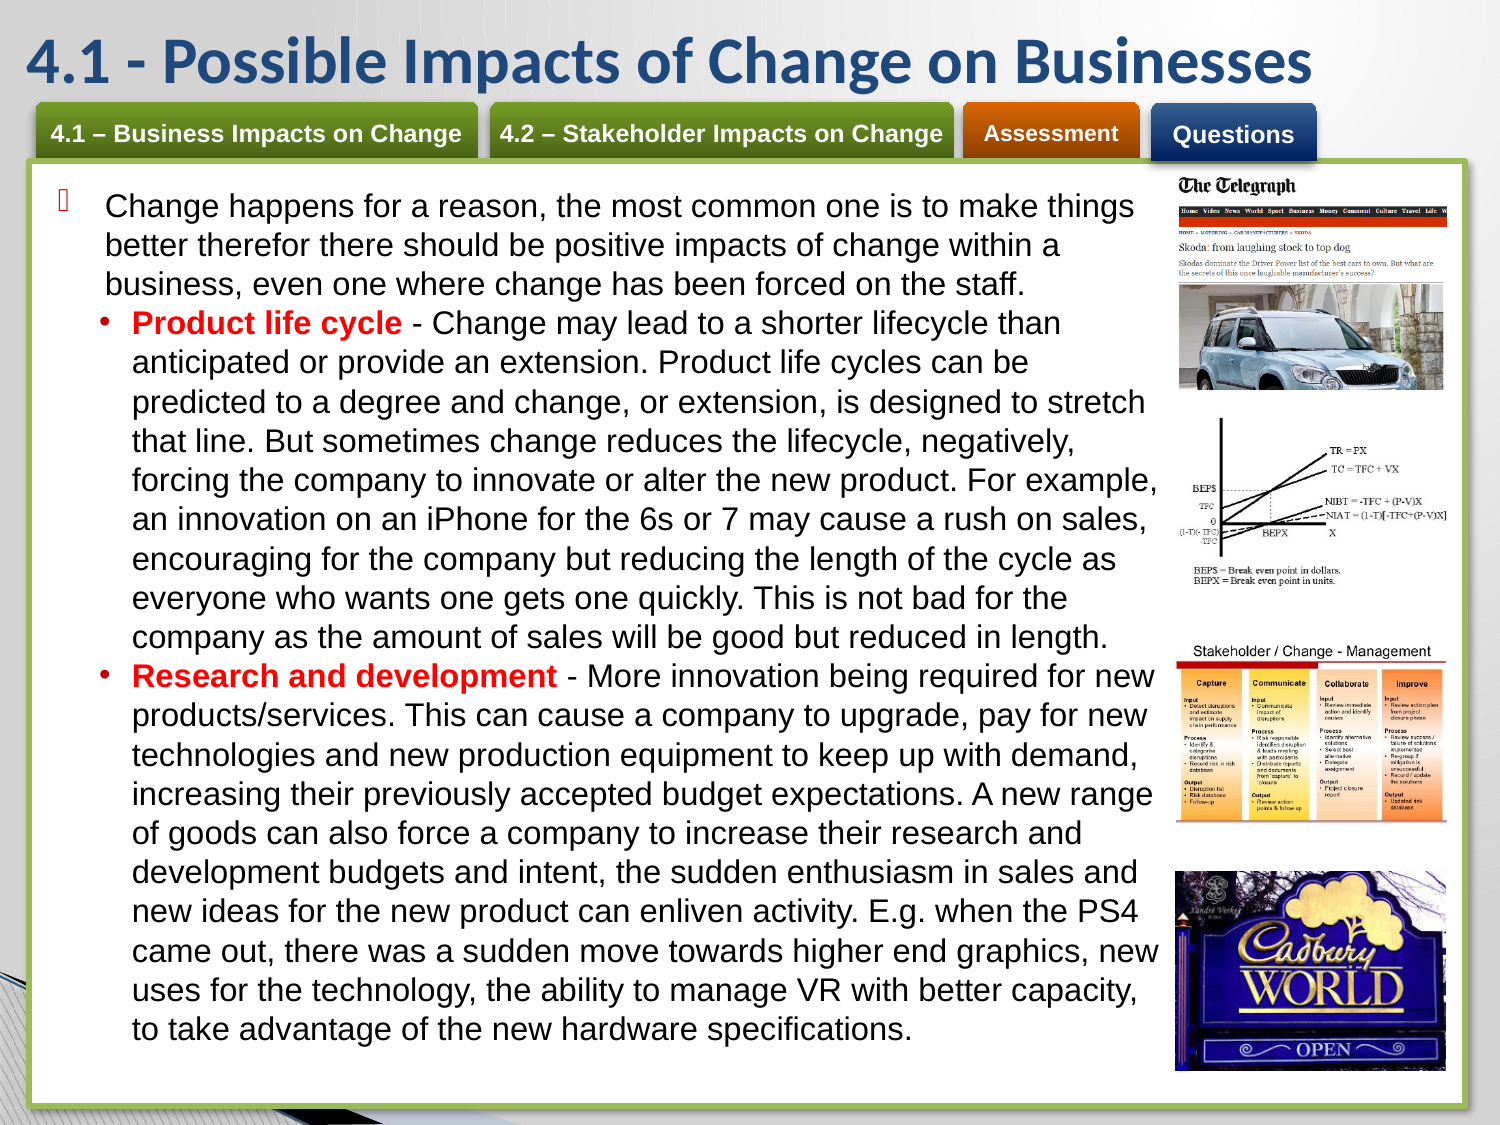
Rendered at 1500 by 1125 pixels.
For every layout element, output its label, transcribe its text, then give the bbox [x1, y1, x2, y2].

picture [1176, 413, 1448, 587]
title 4.1 - Possible Impacts of Change on Businesses [11, 11, 1465, 102]
picture [1174, 871, 1446, 1071]
picture [1176, 176, 1448, 390]
text_box Change happens for a reason, the most common one is to make things better therefor there should be positive impacts of change within a business, even one where change has been forced on the staff. Product life cycle - Change may lead to a shorter lifecycle than anticipated or provide an extension. Product life cycles can be predicted to a degree and change, or extension, is designed to stretch that line. But sometimes change reduces the lifecycle, negatively, forcing the company to innovate or alter the new product. For example, an innovation on an iPhone for the 6s or 7 may cause a rush on sales, encouraging for the company but reducing the length of the cycle as everyone who wants one gets one quickly. This is not bad for the company as the amount of sales will be good but reduced in length. Research and development - More innovation being required for new products/services. This can cause a company to upgrade, pay for new technologies and new production equipment to keep up with demand, increasing their previously accepted budget expectations. A new range of goods can also force a company to increase their research and development budgets and intent, the sudden enthusiasm in sales and new ideas for the new product can enliven activity. E.g. when the PS4 came out, there was a sudden move towards higher end graphics, new uses for the technology, the ability to manage VR with better capacity, to take advantage of the new hardware specifications. [43, 176, 1177, 1055]
picture [1176, 641, 1448, 823]
picture [281, 1114, 303, 1125]
